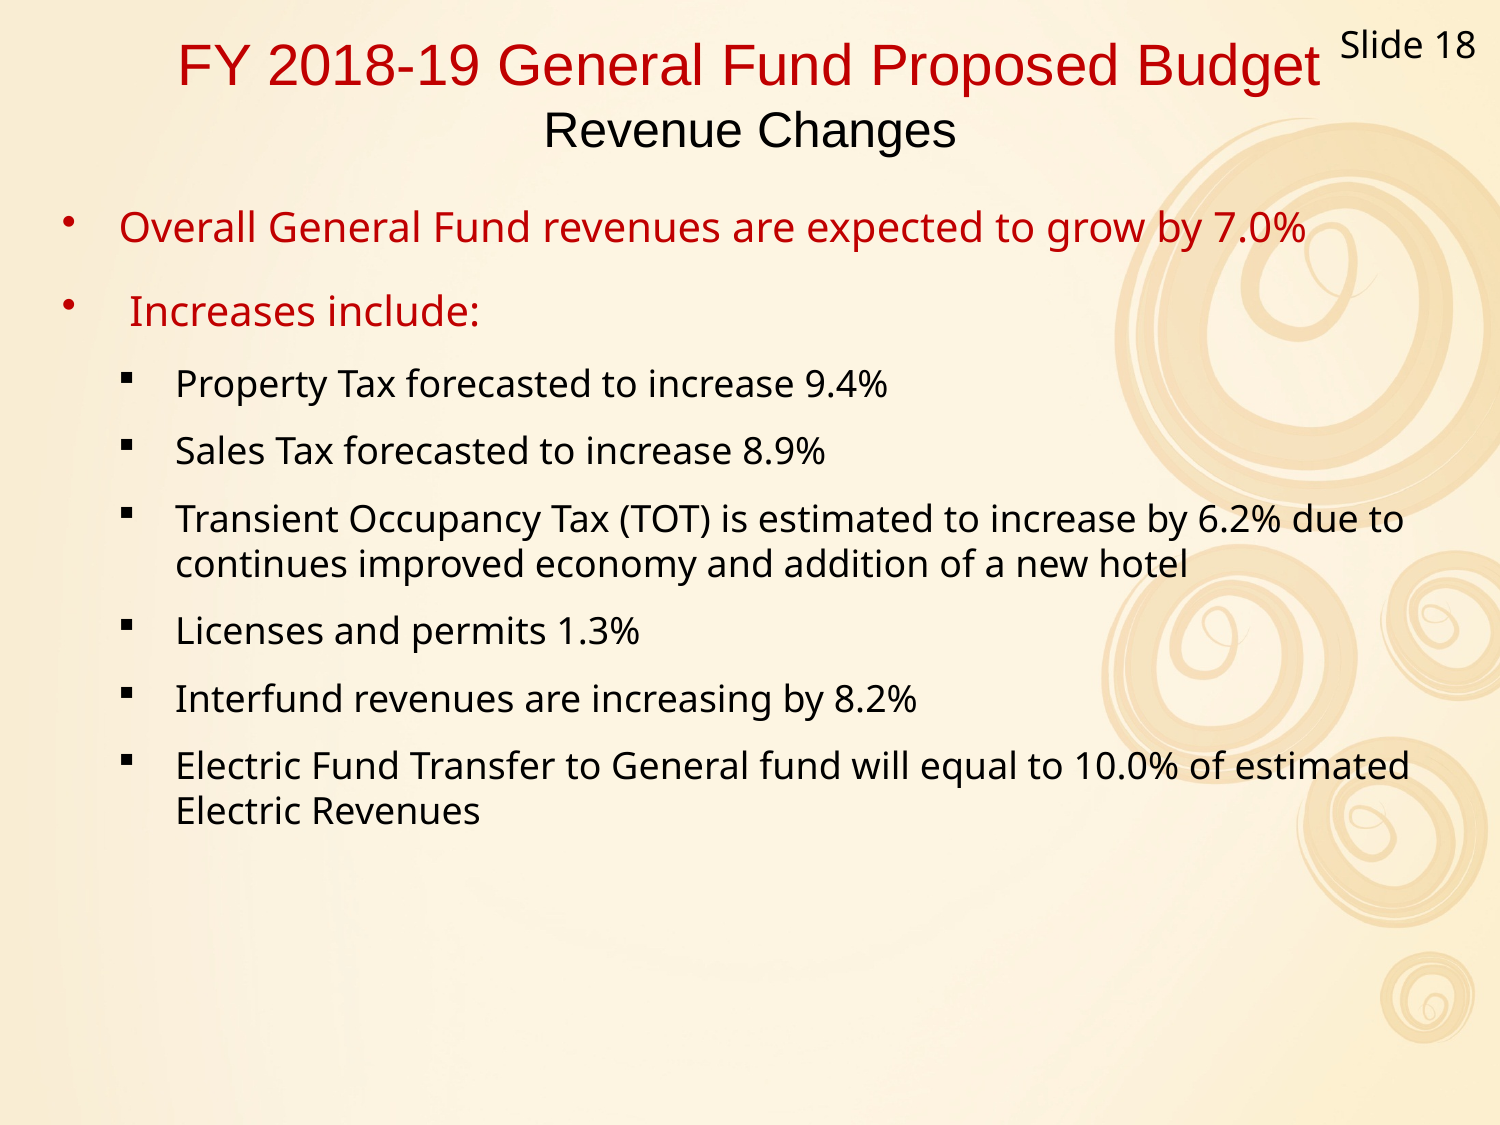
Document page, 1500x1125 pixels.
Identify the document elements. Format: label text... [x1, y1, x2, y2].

text_box FY 2018-19 General Fund Proposed Budget Revenue Changes [50, 12, 1450, 113]
picture [0, 0, 1500, 1125]
text_box Slide 18 [1325, 13, 1500, 89]
list Overall General Fund revenues are expected to grow by 7.0% Increases include: Property Tax forecasted to increase 9.4% Sales Tax forecasted to increase 8.9% Transient Occupancy Tax (TOT) is estimated to increase by 6.2% due to continues improved economy and addition of a new hotel Licenses and permits 1.3% Interfund revenues are increasing by 8.2% Electric Fund Transfer to General fund will equal to 10.0% of estimated Electric Revenues [46, 117, 1460, 981]
